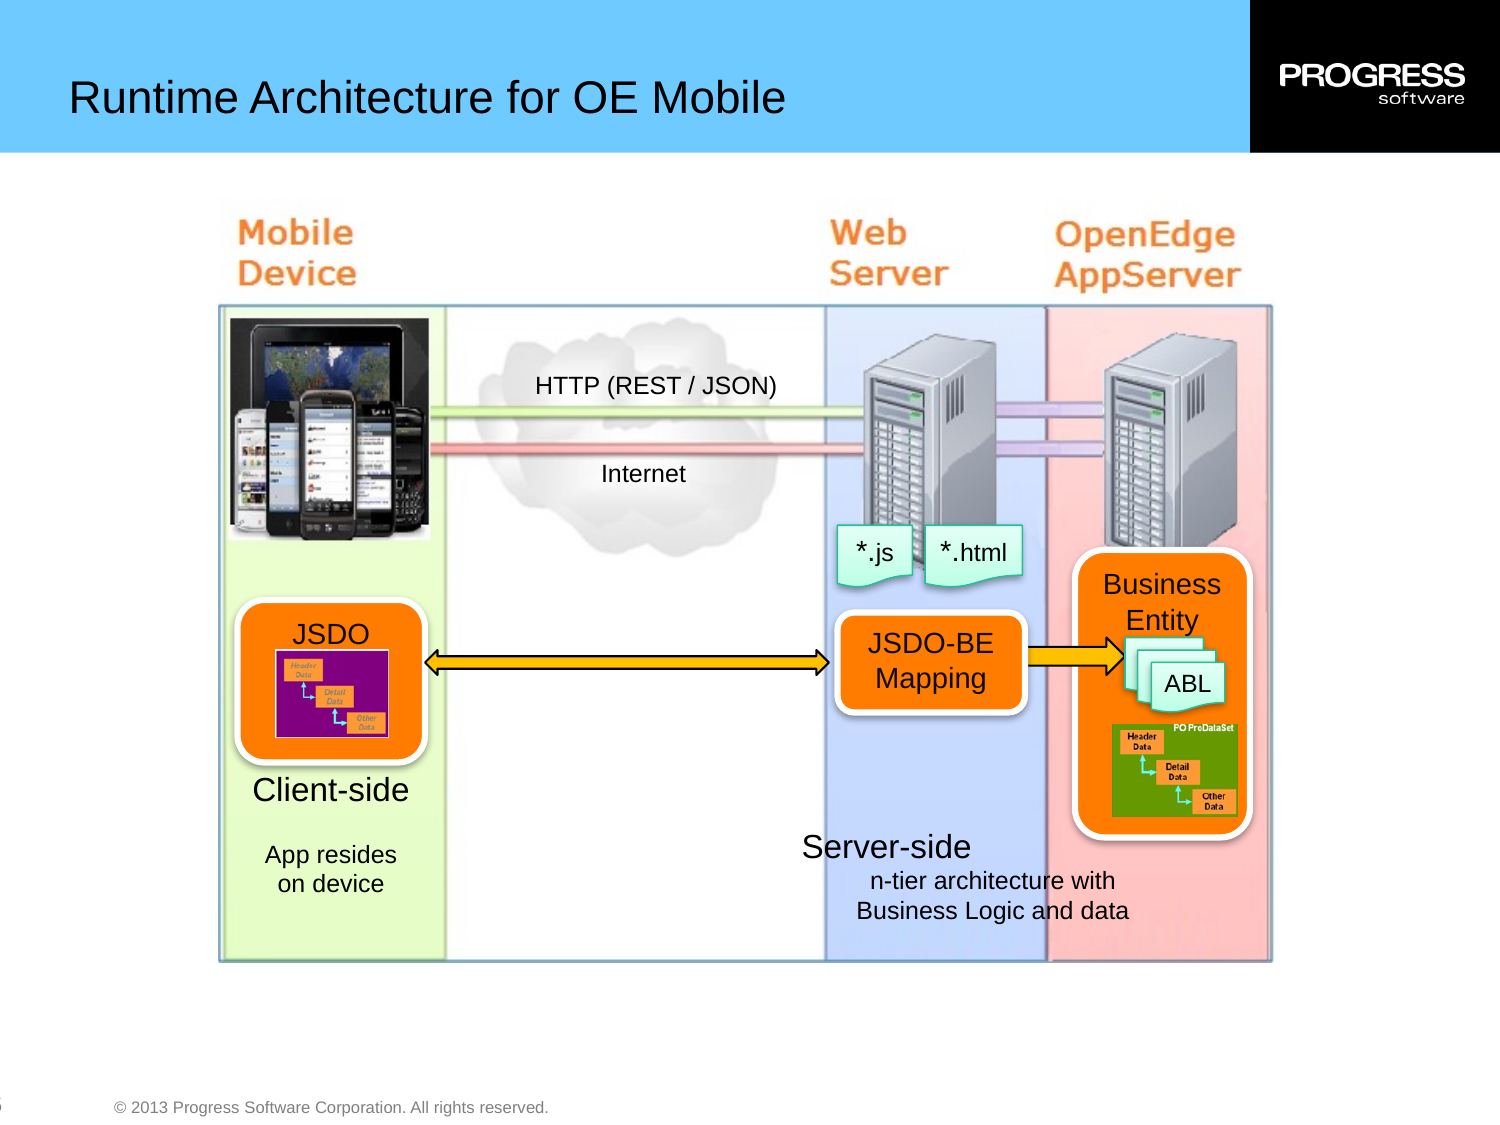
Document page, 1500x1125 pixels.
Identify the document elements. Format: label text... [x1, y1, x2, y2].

picture [1280, 63, 1465, 104]
title Runtime Architecture for OE Mobile [53, 64, 1179, 132]
picture [274, 649, 389, 738]
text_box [218, 198, 1276, 965]
picture [1112, 724, 1238, 817]
